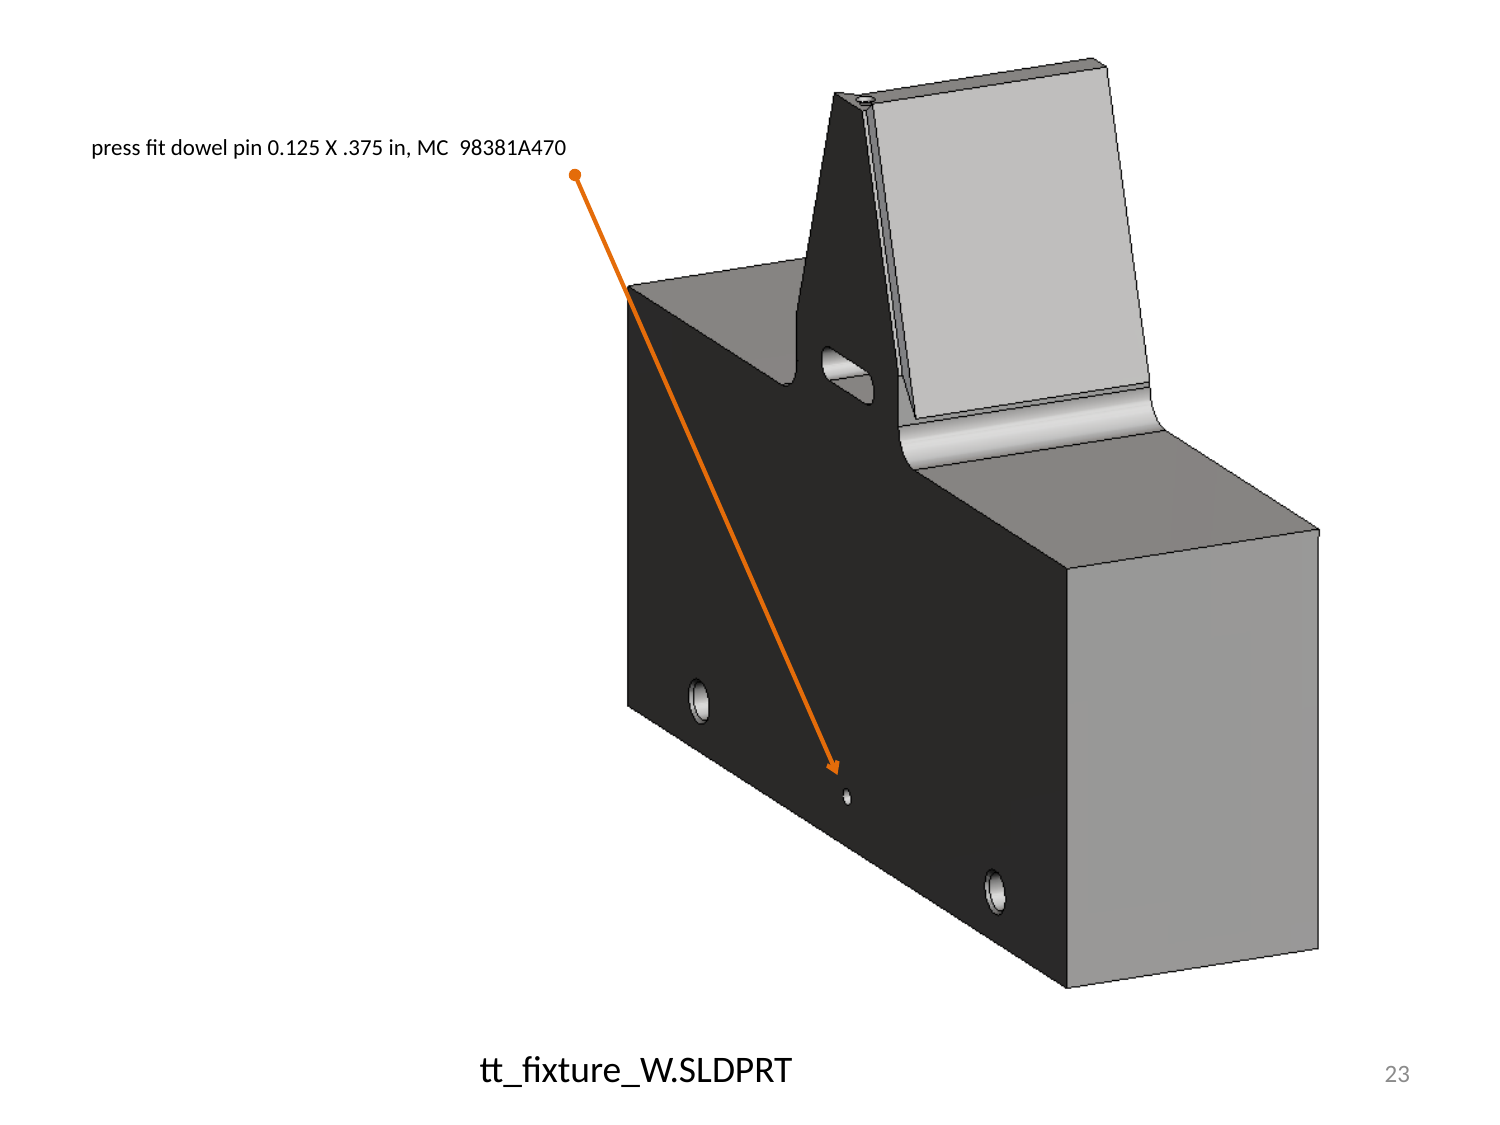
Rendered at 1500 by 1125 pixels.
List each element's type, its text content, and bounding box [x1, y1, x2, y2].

text_box press fit dowel pin 0.125 X .375 in, MC 98381A470 [76, 125, 583, 168]
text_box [405, 343, 1007, 607]
slide_number 23 [1074, 1042, 1425, 1103]
picture [612, 49, 1330, 994]
text_box tt_fixture_W.SLDPRT [464, 1037, 808, 1098]
